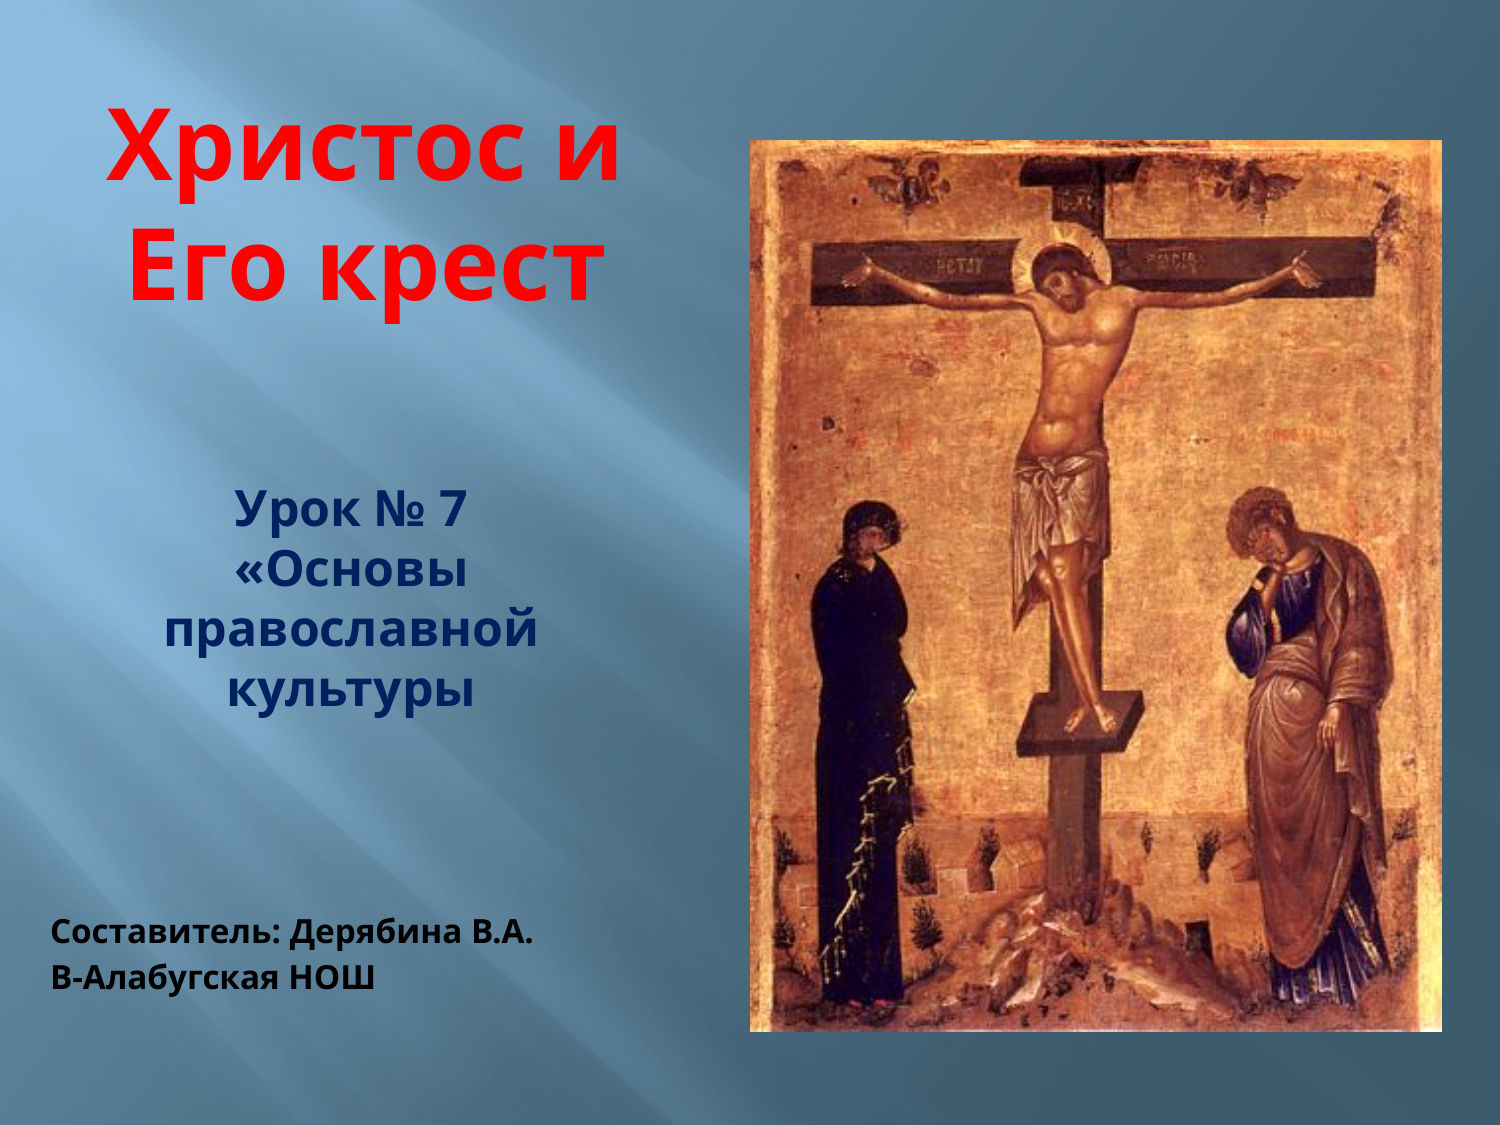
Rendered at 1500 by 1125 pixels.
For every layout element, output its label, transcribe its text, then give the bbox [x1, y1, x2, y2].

title Христос и Его крест [75, 44, 657, 329]
list Составитель: Дерябина В.А. В-Алабугская НОШ [35, 902, 668, 1005]
text_box Урок № 7 «Основы православной культуры [35, 468, 668, 724]
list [749, 140, 1442, 1032]
